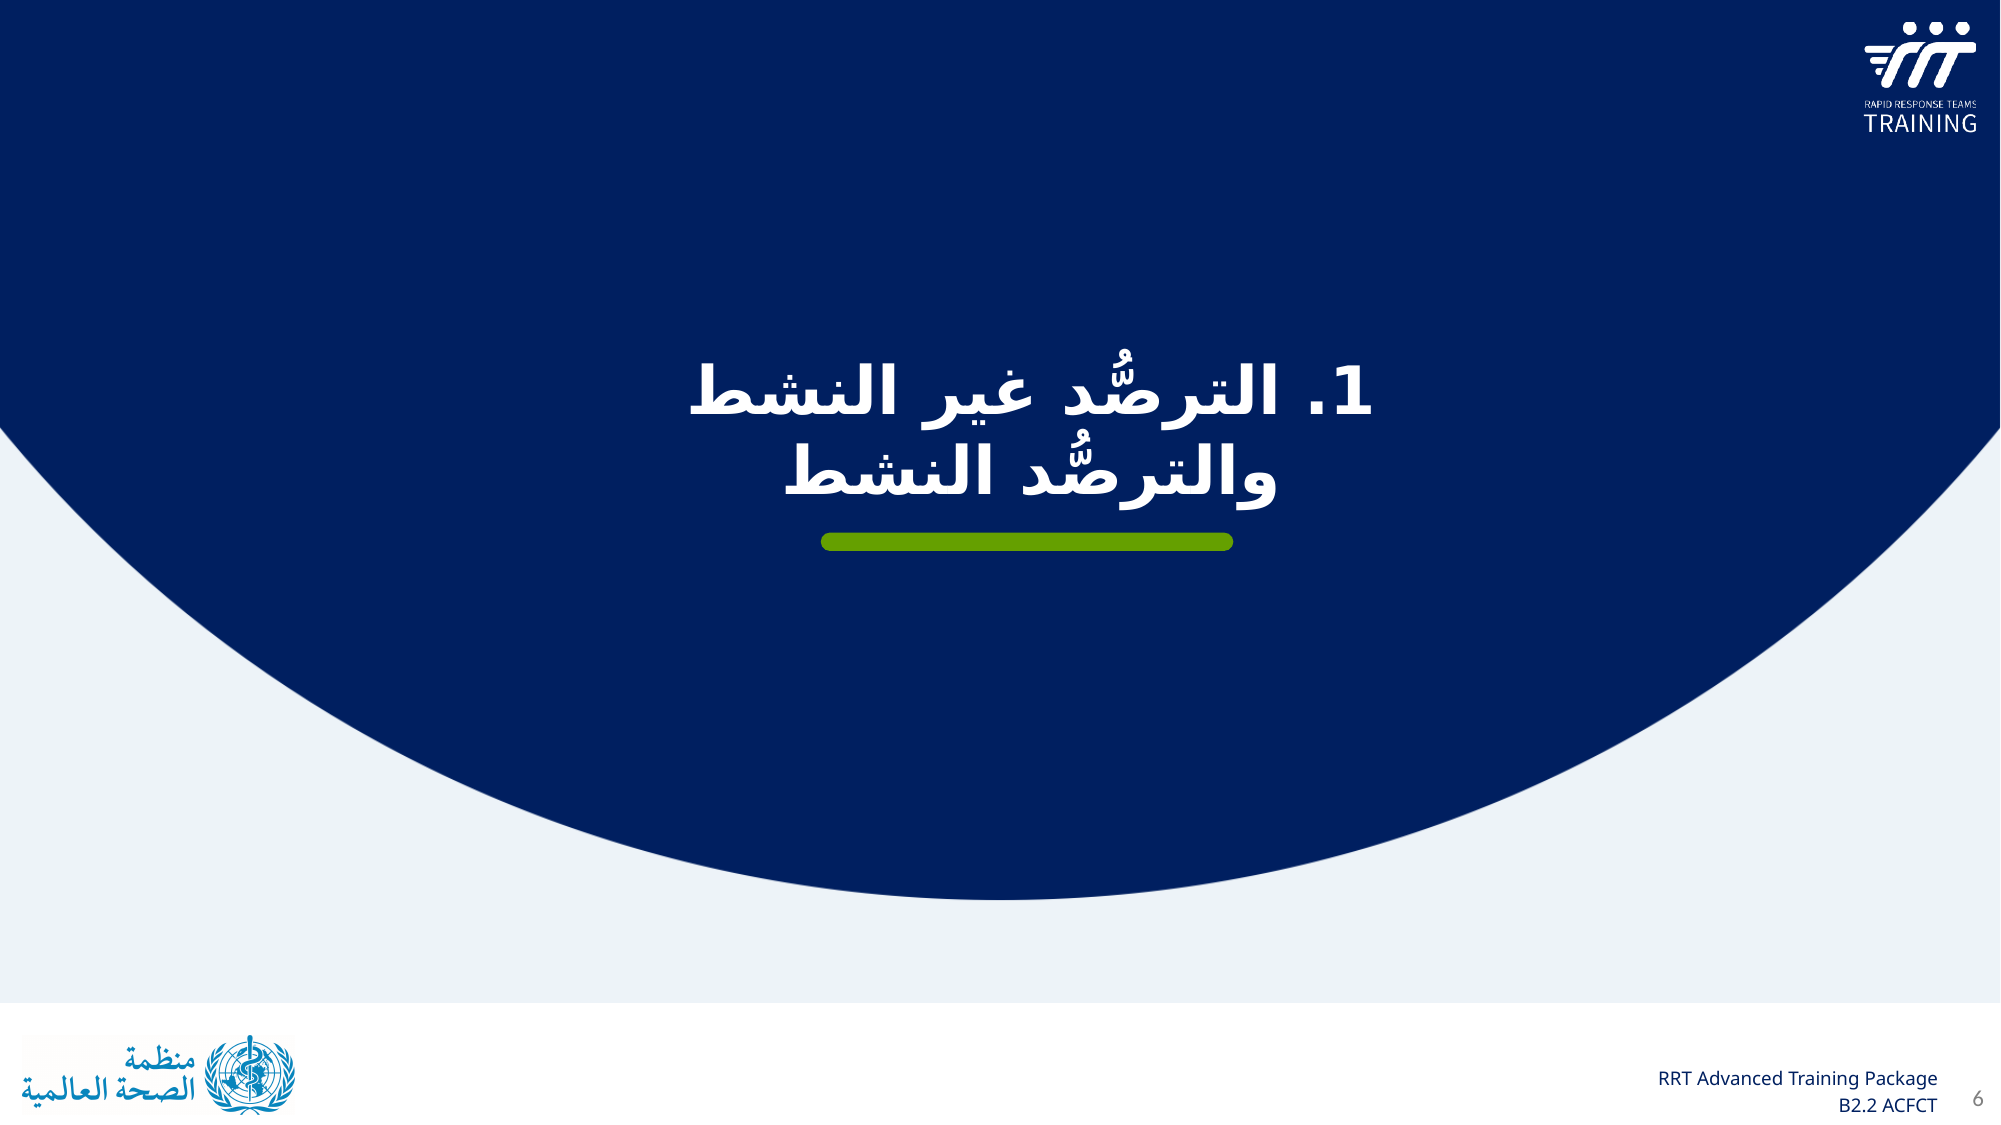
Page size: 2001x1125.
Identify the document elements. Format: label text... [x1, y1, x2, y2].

text_box 1. الترصُّد غير النشط والترصُّد النشط [555, 340, 1507, 561]
picture [0, 0, 2001, 1003]
picture [252, 1050, 258, 1059]
picture [22, 1035, 295, 1115]
